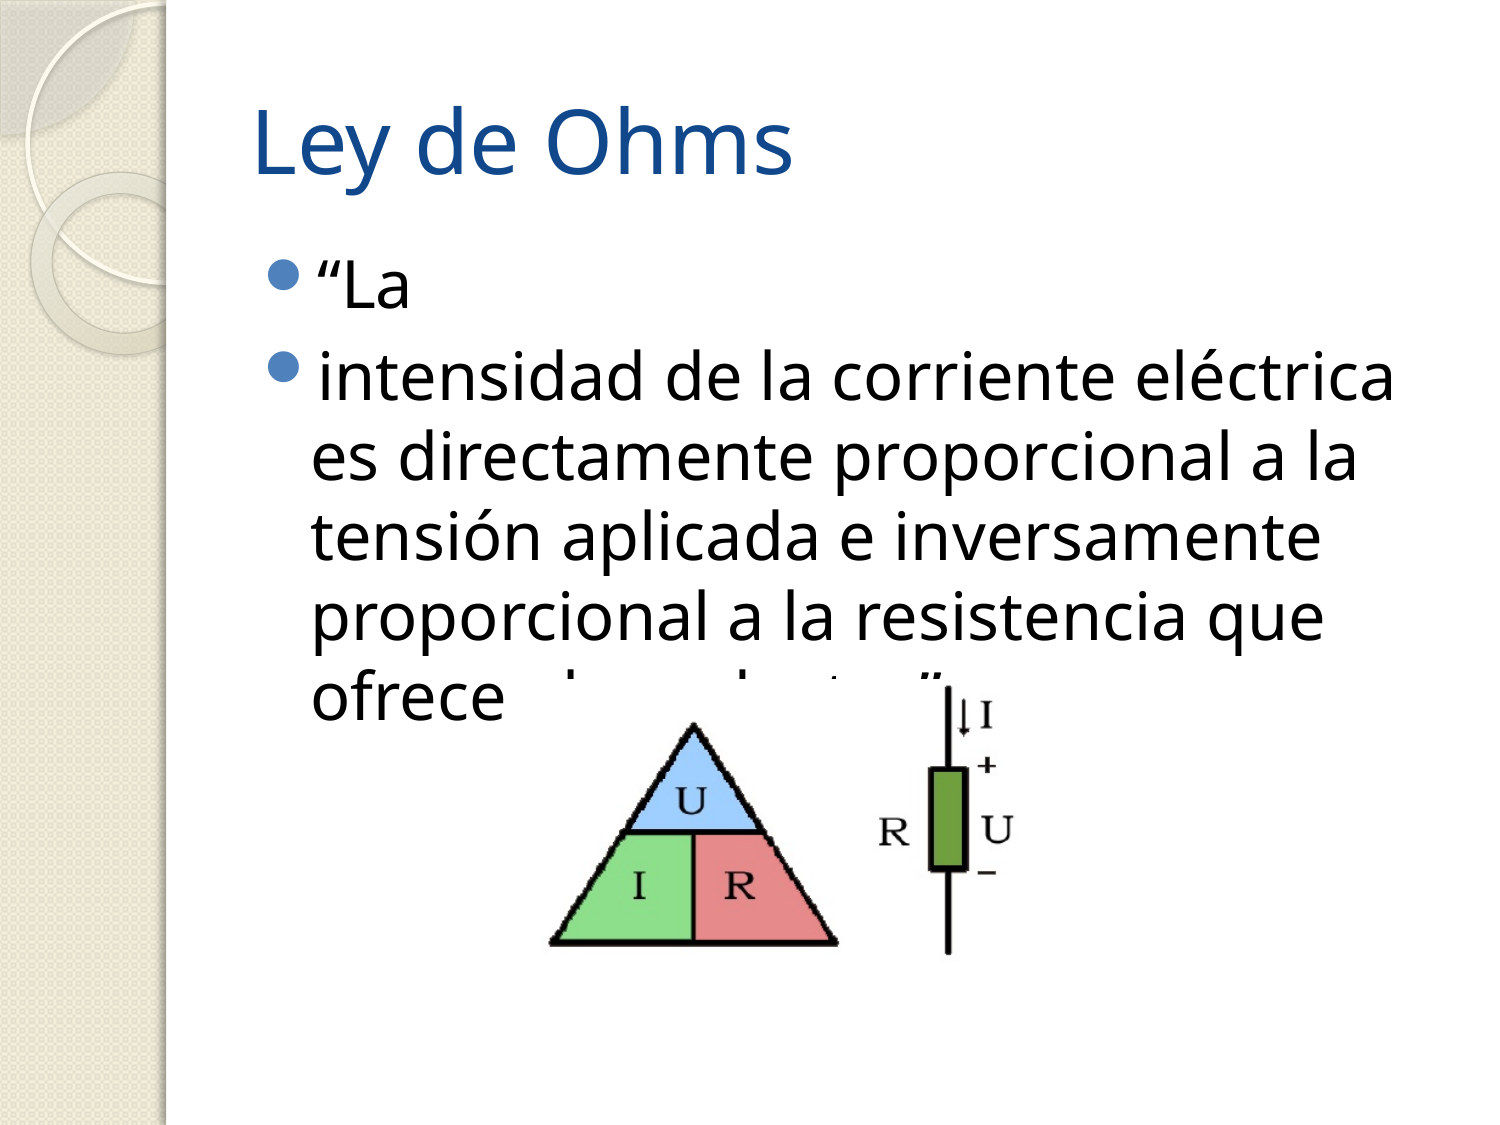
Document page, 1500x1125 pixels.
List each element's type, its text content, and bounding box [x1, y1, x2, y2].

title Ley de Ohms [235, 45, 1466, 233]
list “La intensidad de la corriente eléctrica es directamente proporcional a la tensión aplicada e inversamente proporcional a la resistencia que ofrece el conductor” . [235, 234, 1466, 1022]
picture [503, 679, 1079, 1074]
